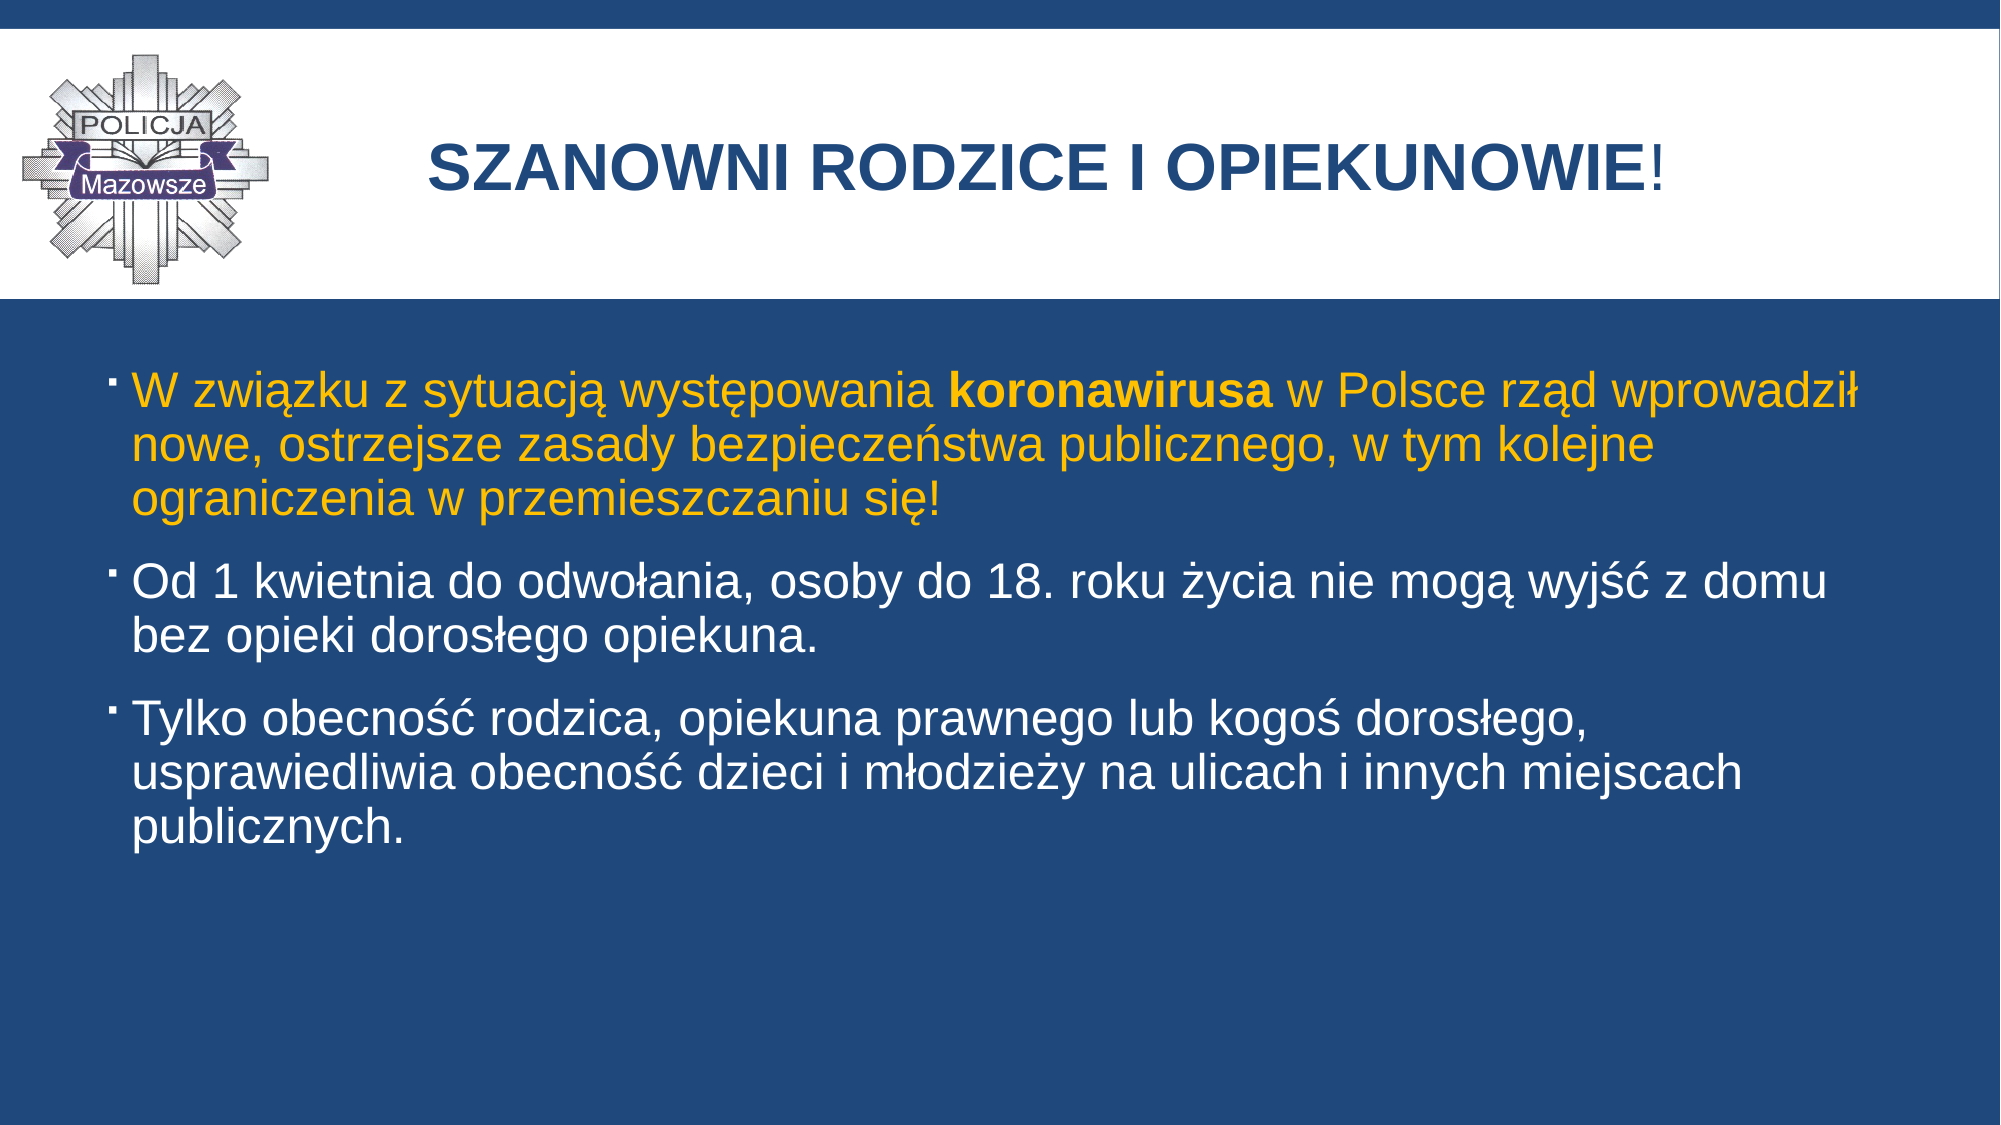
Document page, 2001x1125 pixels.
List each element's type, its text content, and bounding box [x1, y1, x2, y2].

list W związku z sytuacją występowania koronawirusa w Polsce rząd wprowadził nowe, ostrzejsze zasady bezpieczeństwa publicznego, w tym kolejne ograniczenia w przemieszczaniu się! Od 1 kwietnia do odwołania, osoby do 18. roku życia nie mogą wyjść z domu bez opieki dorosłego opiekuna. Tylko obecność rodzica, opiekuna prawnego lub kogoś dorosłego, usprawiedliwia obecność dzieci i młodzieży na ulicach i innych miejscach publicznych. [86, 356, 1889, 1073]
picture [0, 30, 293, 295]
title Szanowni Rodzice i Opiekunowie! [298, 46, 1803, 294]
